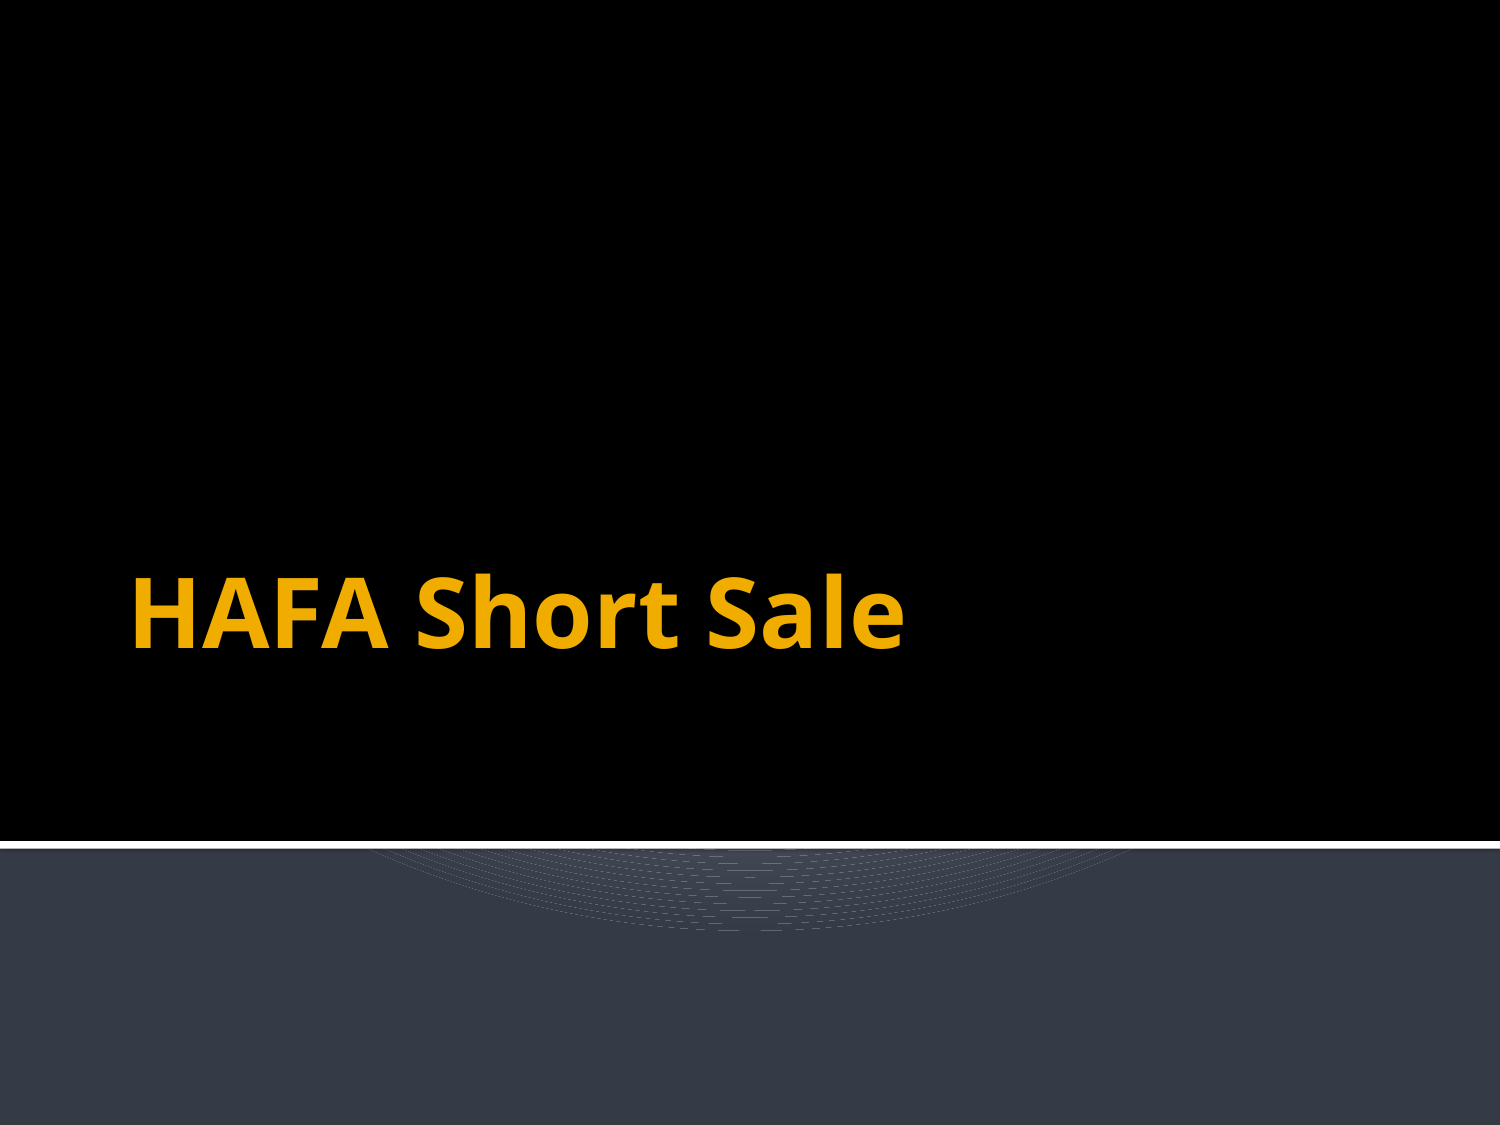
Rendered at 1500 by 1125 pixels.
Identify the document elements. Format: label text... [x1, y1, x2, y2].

title HAFA Short Sale [112, 550, 1438, 825]
